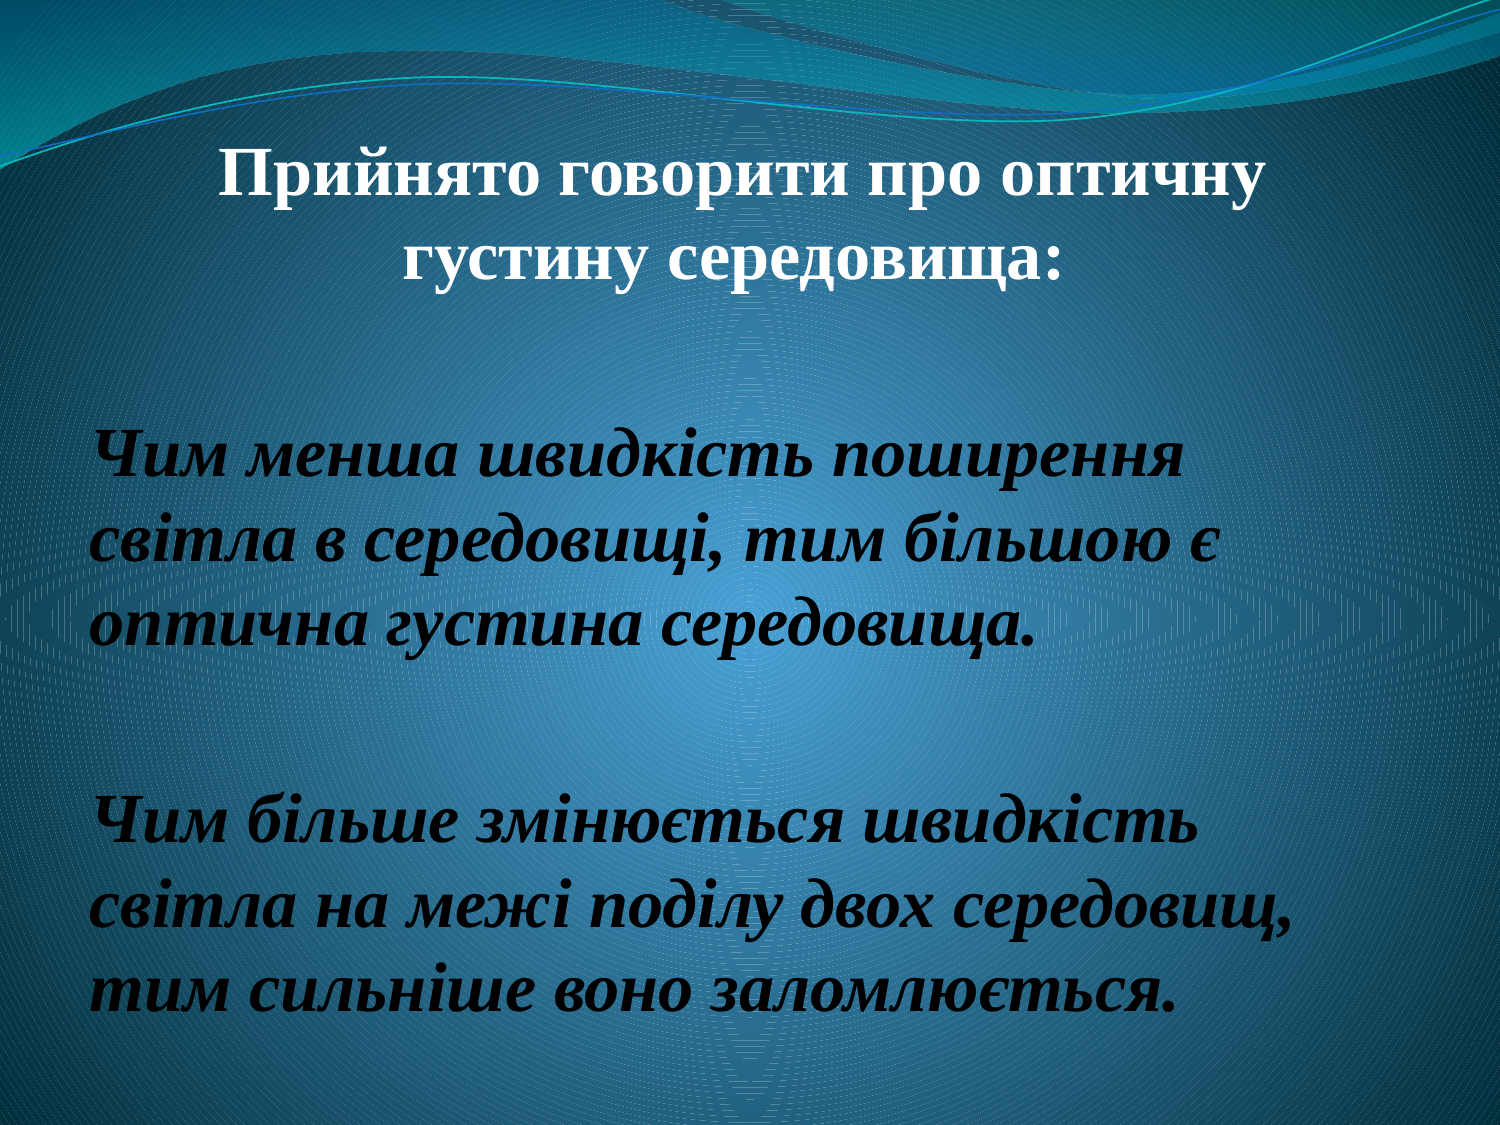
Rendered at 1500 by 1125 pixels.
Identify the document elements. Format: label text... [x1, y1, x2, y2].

list Прийнято говорити про оптичну густину середовища: Чим менша швидкість поширення світла в середовищі, тим більшою є оптична густина середовища. Чим більше змінюється швидкість світла на межі поділу двох середовищ, тим сильніше воно заломлюється. [81, 116, 1406, 1044]
